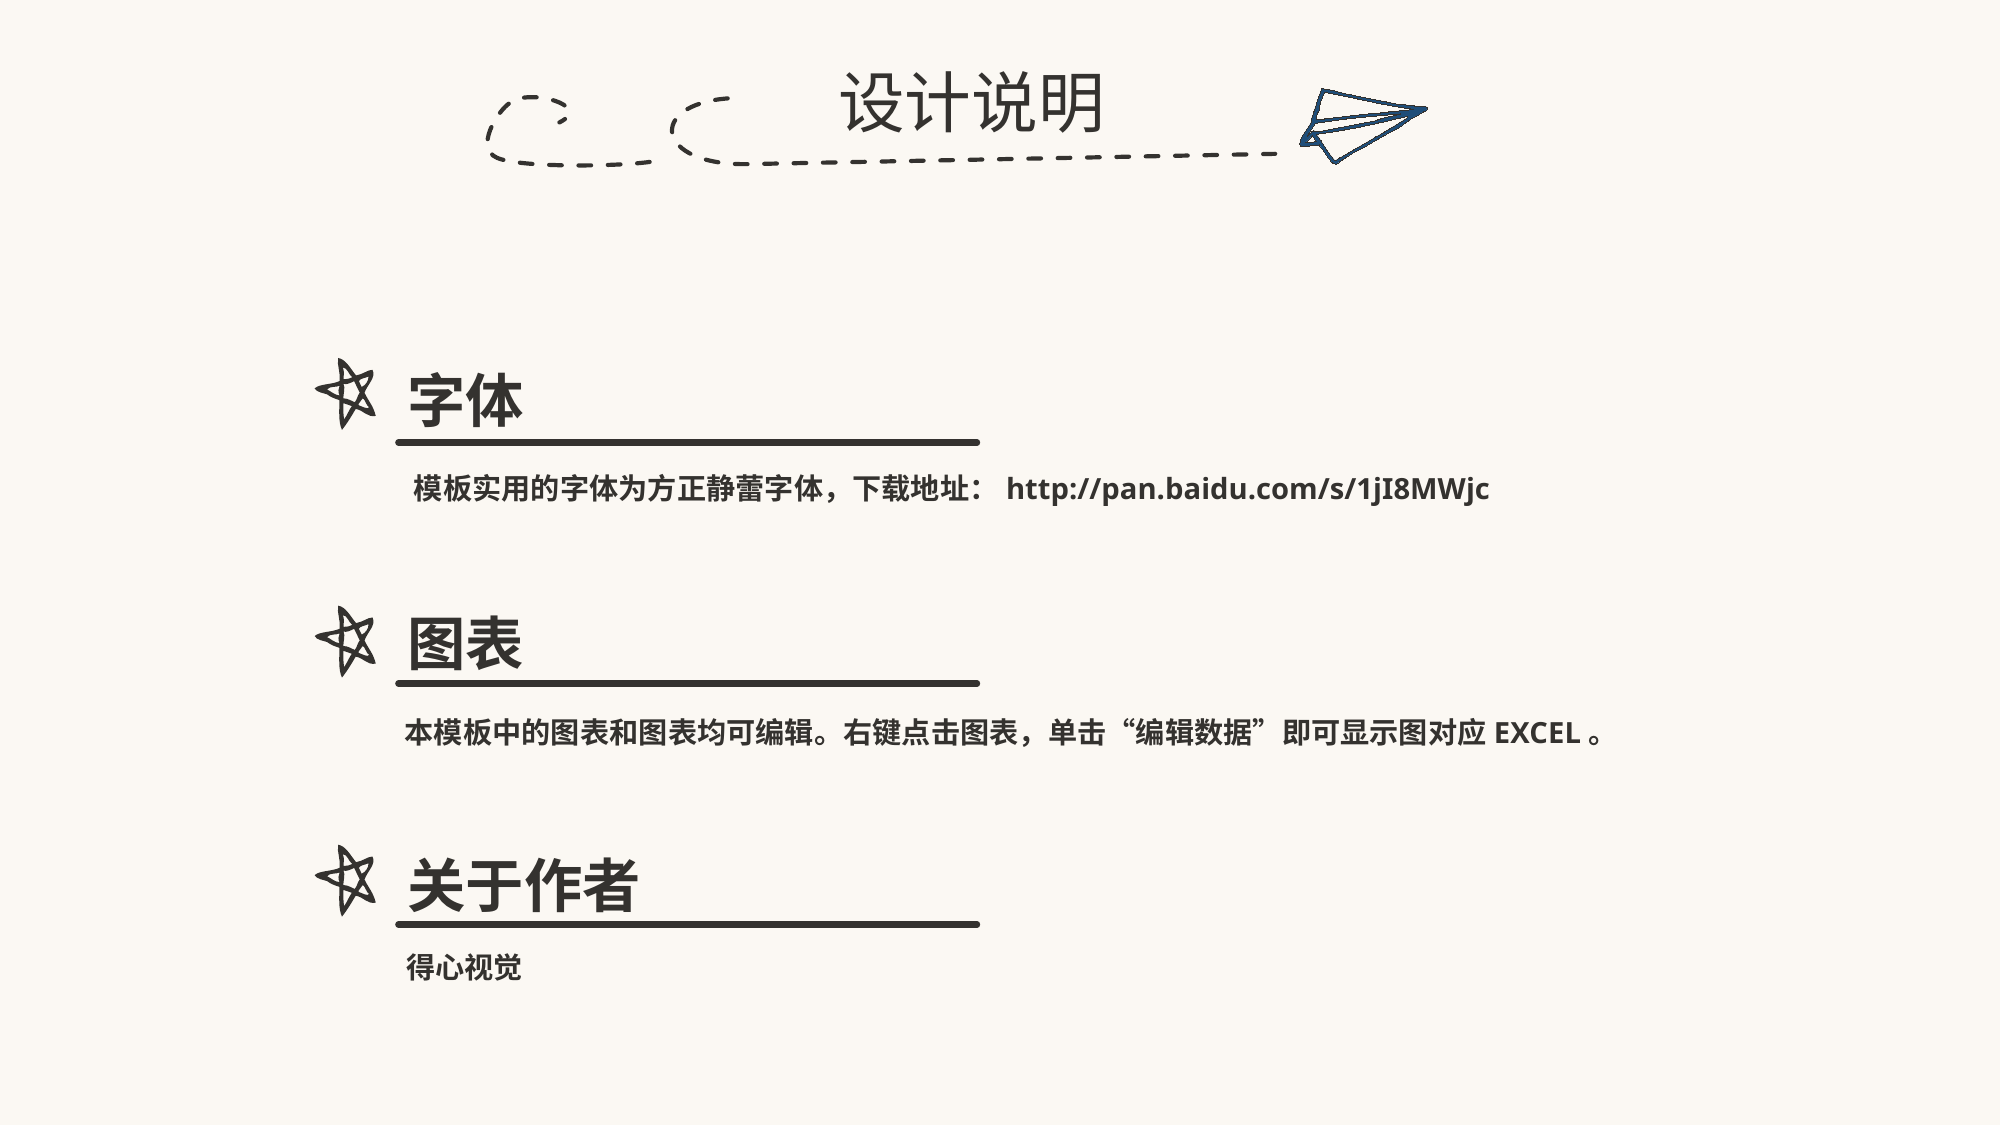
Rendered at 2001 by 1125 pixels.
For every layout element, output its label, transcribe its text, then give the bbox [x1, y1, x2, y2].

text_box 字体 [392, 356, 539, 441]
text_box 本模板中的图表和图表均可编辑。右键点击图表，单击“编辑数据”即可显示图对应EXCEL。 [389, 707, 1633, 757]
text_box [314, 844, 376, 917]
text_box [314, 605, 376, 678]
text_box [696, 462, 727, 514]
text_box 关于作者 [392, 842, 656, 927]
text_box [671, 97, 1276, 166]
text_box 得心视觉 [391, 941, 539, 992]
text_box [314, 357, 376, 430]
text_box 图表 [392, 599, 539, 685]
text_box 模板实用的字体为方正静蕾字体，下载地址：http://pan.baidu.com/s/1jI8MWjc [399, 462, 696, 513]
text_box [1299, 88, 1428, 165]
text_box 模板实用的字体为方正静蕾字体，下载地址：http://pan.baidu.com/s/1jI8MWjc [727, 462, 1506, 513]
text_box [486, 96, 651, 167]
text_box 设计说明 [735, 53, 1208, 146]
